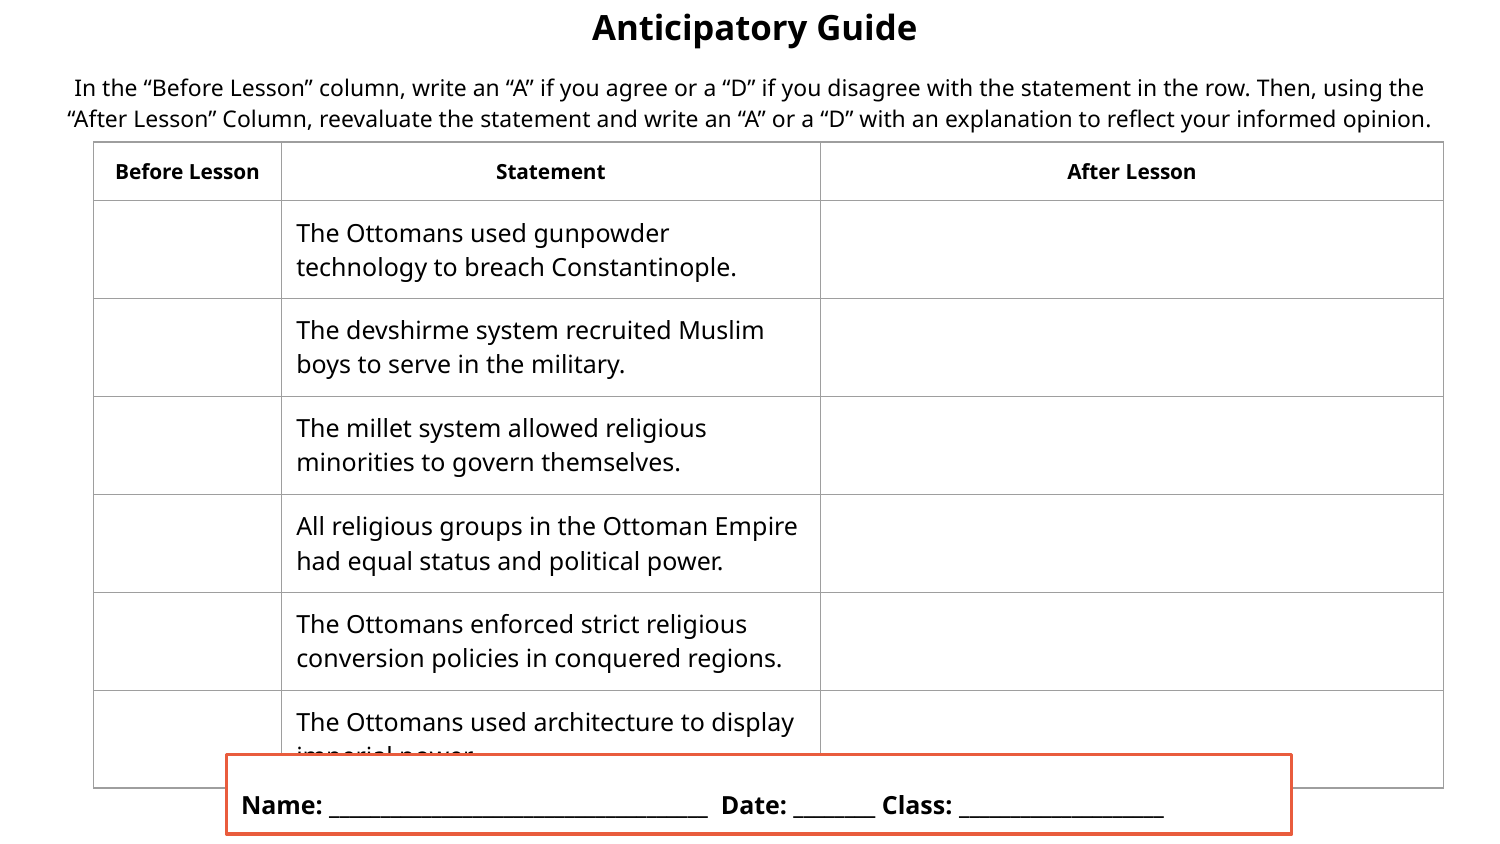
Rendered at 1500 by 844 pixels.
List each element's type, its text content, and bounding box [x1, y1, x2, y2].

text_box Name: _____________________________________ Date: ________ Class: ____________________ [226, 754, 1292, 834]
table_cell [821, 593, 1443, 690]
table_cell All religious groups in the Ottoman Empire had equal status and political power. [282, 495, 820, 592]
table_cell The Ottomans enforced strict religious conversion policies in conquered regions. [282, 593, 820, 690]
table_cell The Ottomans used gunpowder technology to breach Constantinople. [282, 201, 820, 298]
list Anticipatory Guide [580, 4, 949, 59]
table_cell [821, 495, 1443, 592]
table_cell [821, 201, 1443, 298]
table_cell [94, 691, 281, 787]
text_box In the “Before Lesson” column, write an “A” if you agree or a “D” if you disagree with the statement in the row. Then, using the “After Lesson” Column, reevaluate the statement and write an “A” or a “D” with an explanation to reflect your informed opinion. [31, 59, 1469, 144]
table_header After Lesson [821, 143, 1443, 200]
table_cell [94, 201, 281, 298]
table_cell [94, 495, 281, 592]
table_cell [94, 299, 281, 396]
table_cell [821, 299, 1443, 396]
table_cell [821, 691, 1443, 787]
table_cell [94, 397, 281, 494]
table_cell [94, 593, 281, 690]
table_cell [821, 397, 1443, 494]
table_header Before Lesson [94, 143, 281, 200]
table_cell The devshirme system recruited Muslim boys to serve in the military. [282, 299, 820, 396]
table_cell The millet system allowed religious minorities to govern themselves. [282, 397, 820, 494]
table_header Statement [282, 143, 820, 200]
table_cell The Ottomans used architecture to display imperial power. [282, 691, 820, 754]
